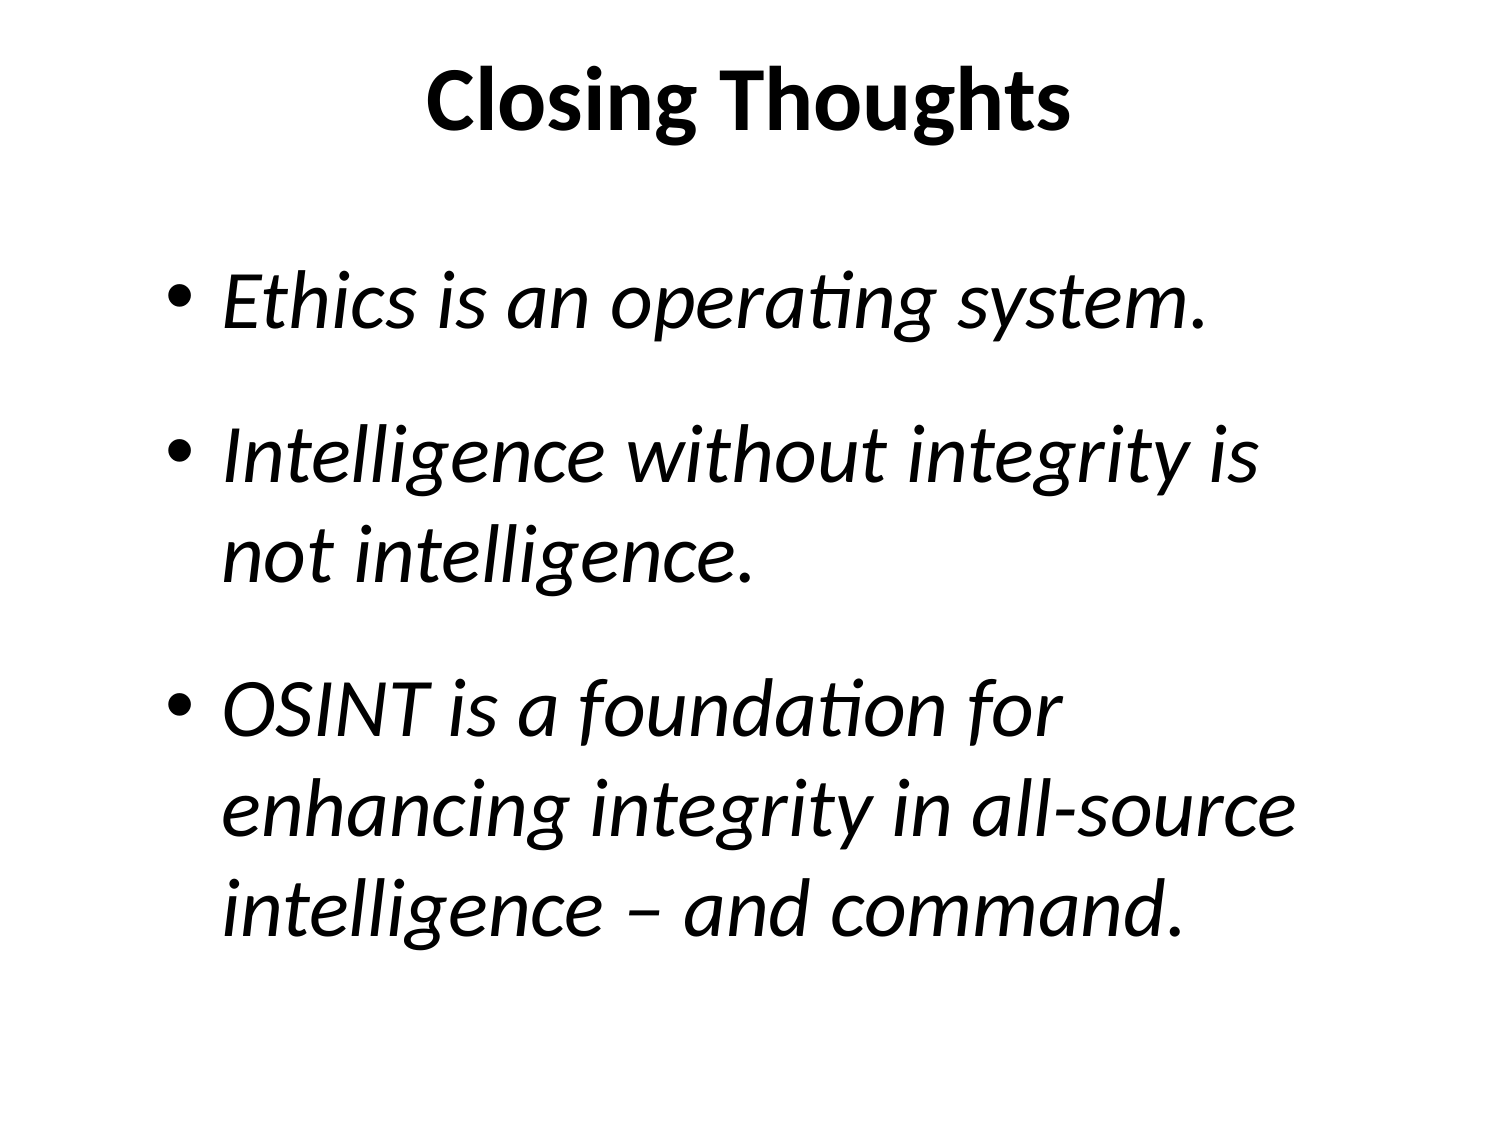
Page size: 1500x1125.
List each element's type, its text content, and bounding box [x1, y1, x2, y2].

title Closing Thoughts [75, 0, 1425, 188]
list Ethics is an operating system. Intelligence without integrity is not intelligence. OSINT is a foundation for enhancing integrity in all-source intelligence – and command. [150, 237, 1338, 980]
